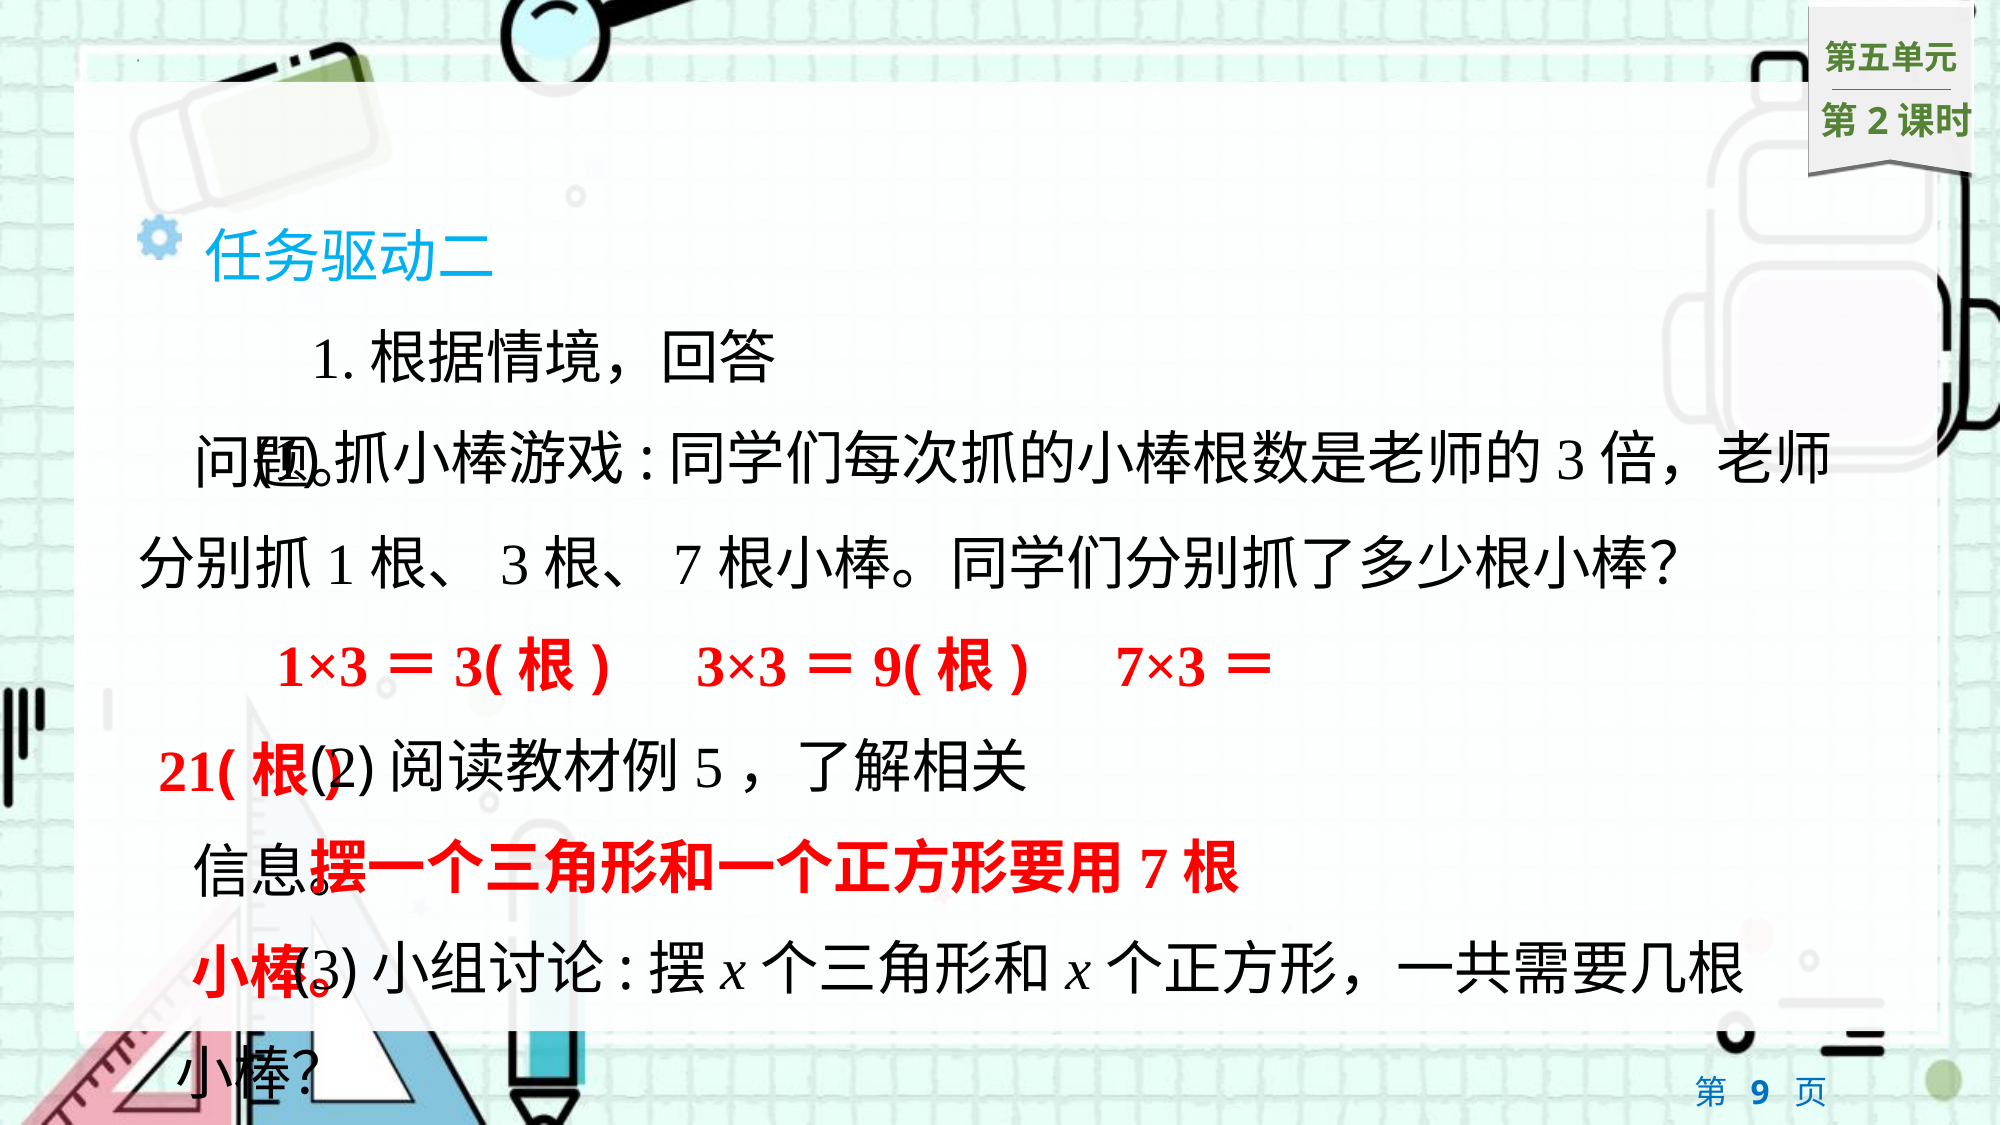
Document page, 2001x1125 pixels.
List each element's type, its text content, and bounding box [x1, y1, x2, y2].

picture [1938, 168, 1971, 176]
text_box (3)小组讨论:摆x个三角形和x个正方形，一共需要几根小棒？ [175, 896, 1803, 1001]
text_box 摆一个三角形和一个正方形要用7根小棒。 [191, 795, 1298, 896]
text_box 1.根据情境，回答问题。 [193, 285, 835, 386]
text_box (2)阅读教材例5，了解相关信息。 [192, 694, 1086, 795]
text_box 任务驱动二 [133, 184, 496, 290]
picture [137, 214, 182, 260]
text_box (1)抓小棒游戏:同学们每次抓的小棒根数是老师的3倍，老师分别抓1根、3根、7根小棒。同学们分别抓了多少根小棒？ [137, 386, 1843, 597]
picture [0, 0, 2000, 1125]
text_box 1×3＝3(根) 3×3＝9(根) 7×3＝21(根) [158, 593, 1360, 699]
